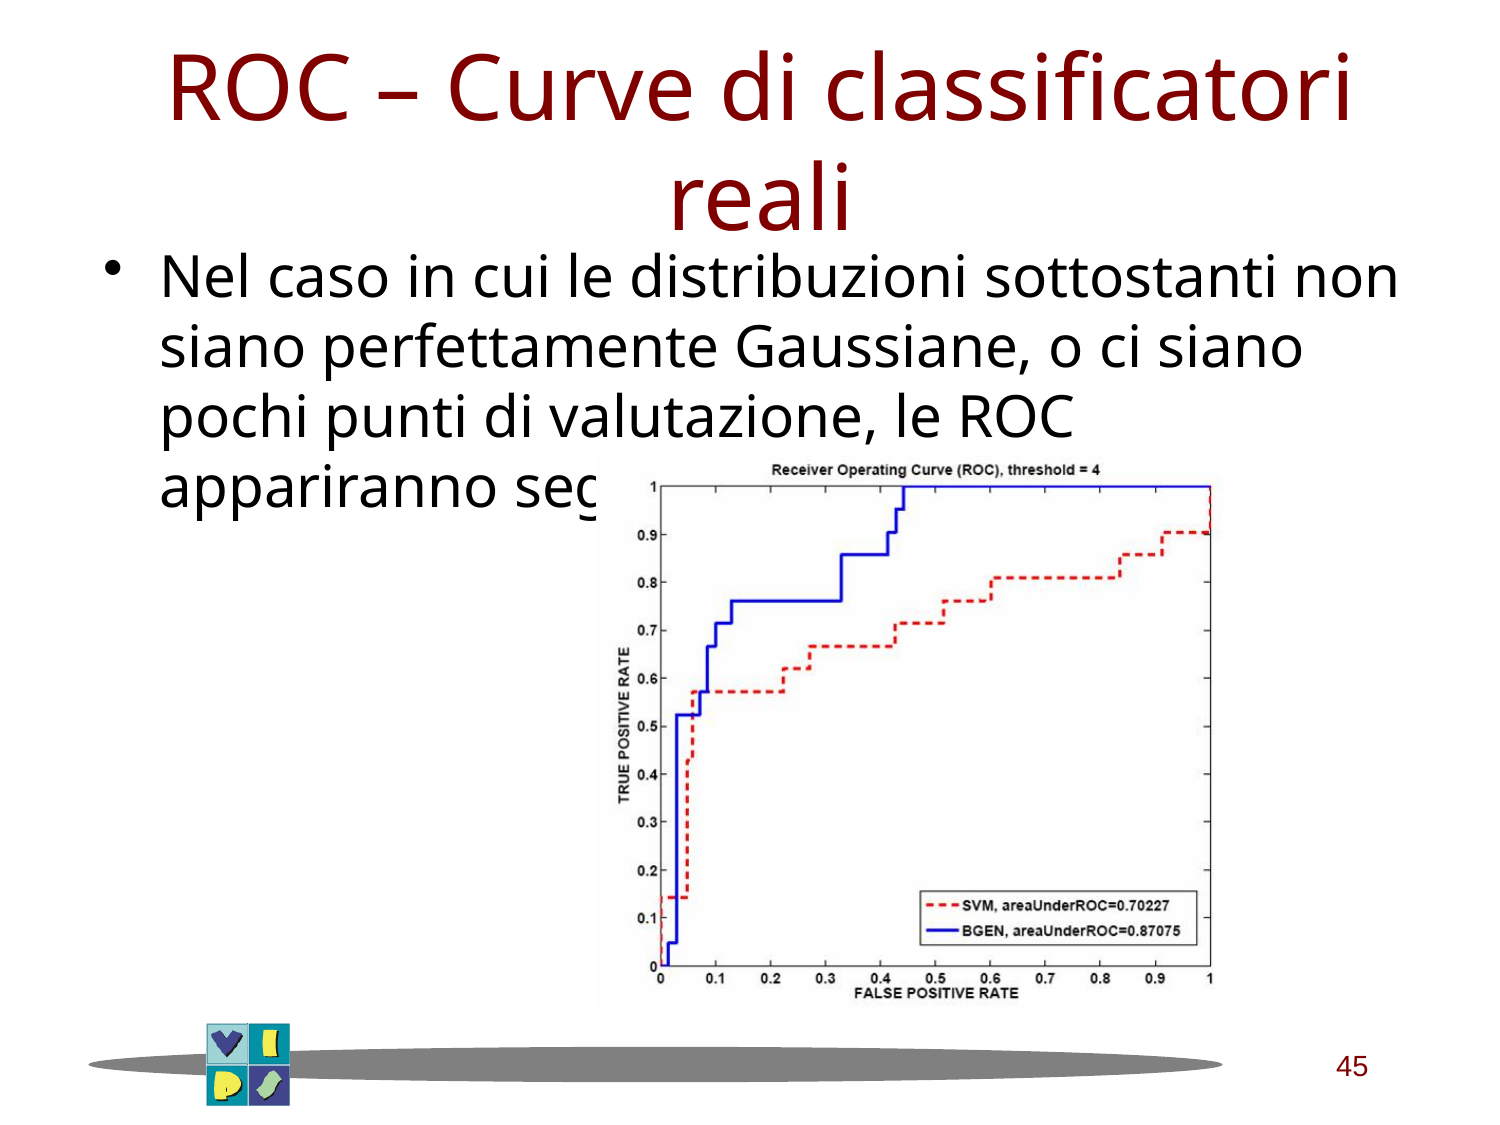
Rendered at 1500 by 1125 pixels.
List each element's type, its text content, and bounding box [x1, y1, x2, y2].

slide_number 45 [1033, 1039, 1384, 1118]
picture [596, 455, 1247, 1012]
title ROC – Curve di classificatori reali [75, 45, 1447, 233]
list Nel caso in cui le distribuzioni sottostanti non siano perfettamente Gaussiane, o ci siano pochi punti di valutazione, le ROC appariranno seghettate [88, 231, 1439, 975]
picture [206, 1023, 290, 1106]
